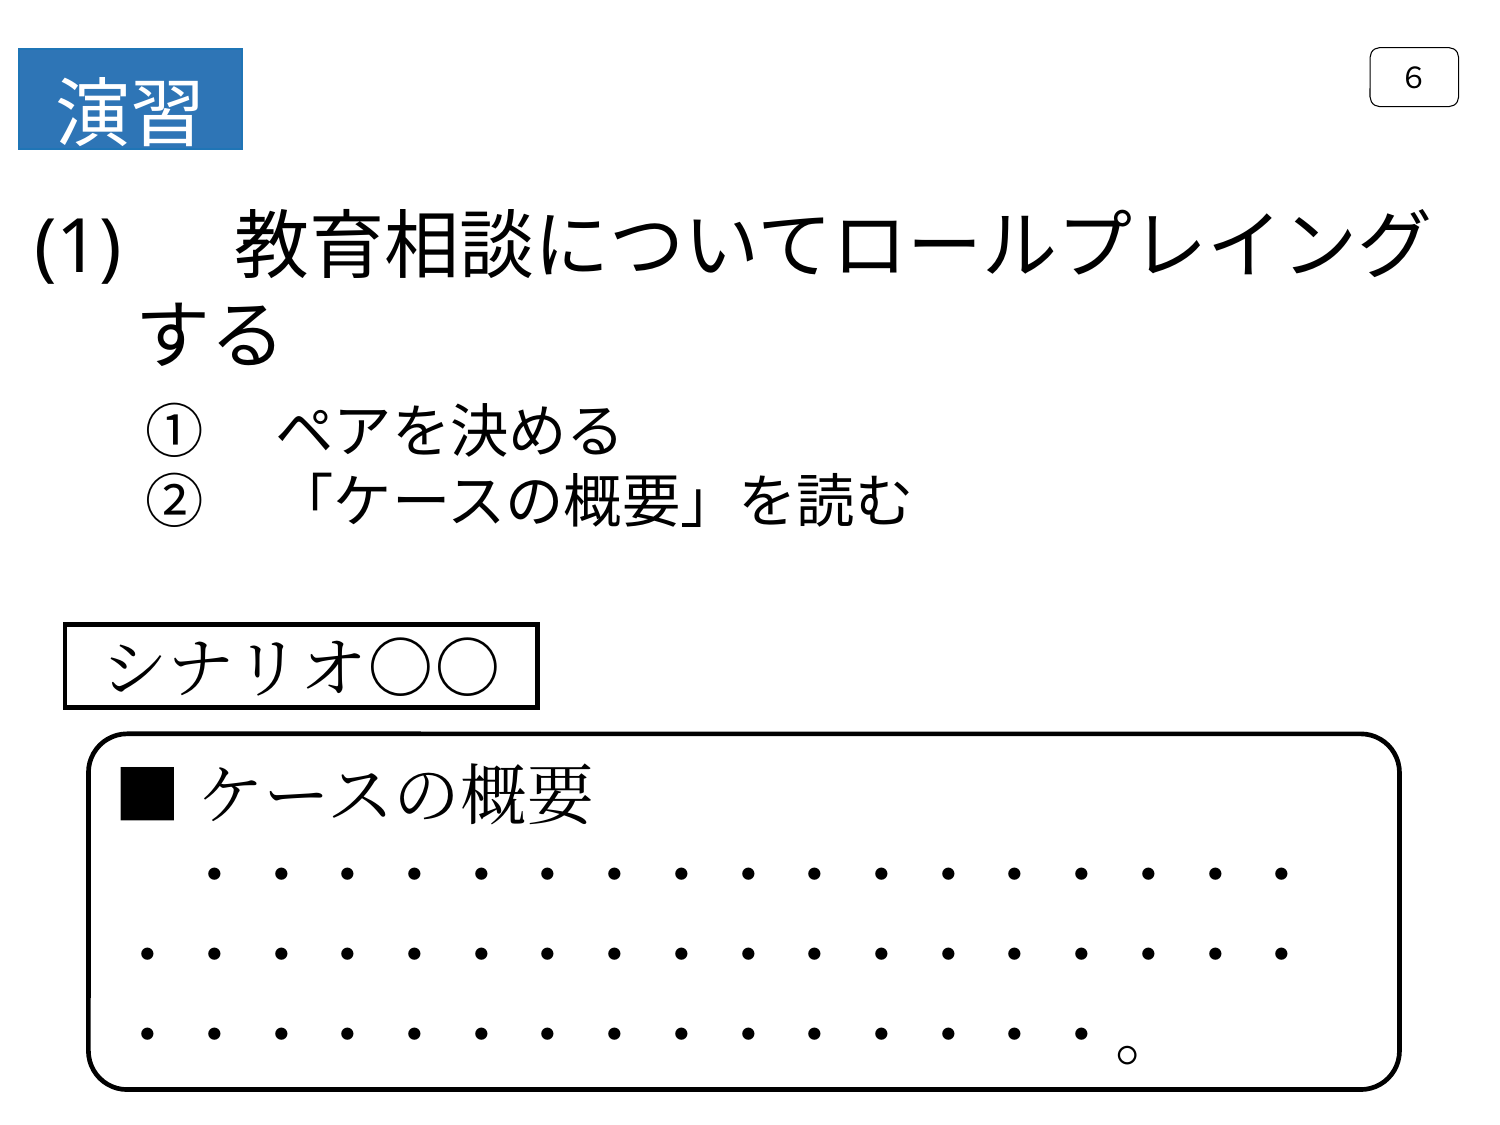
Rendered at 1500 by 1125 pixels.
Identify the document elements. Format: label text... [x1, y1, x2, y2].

text_box ６ [1368, 46, 1460, 108]
text_box シナリオ○○ [64, 624, 538, 709]
text_box ① ペアを決める ② 「ケースの概要」を読む [130, 386, 1370, 542]
text_box 演習 [18, 48, 243, 150]
text_box (1) 教育相談についてロールプレイング する [19, 190, 1482, 385]
text_box ■ケースの概要 ・・・・・・・・・・・・・・・・・・・・・・・・・・・・・・・・・・・・・・・・・・・・・・・・・・。 [87, 732, 1401, 1091]
